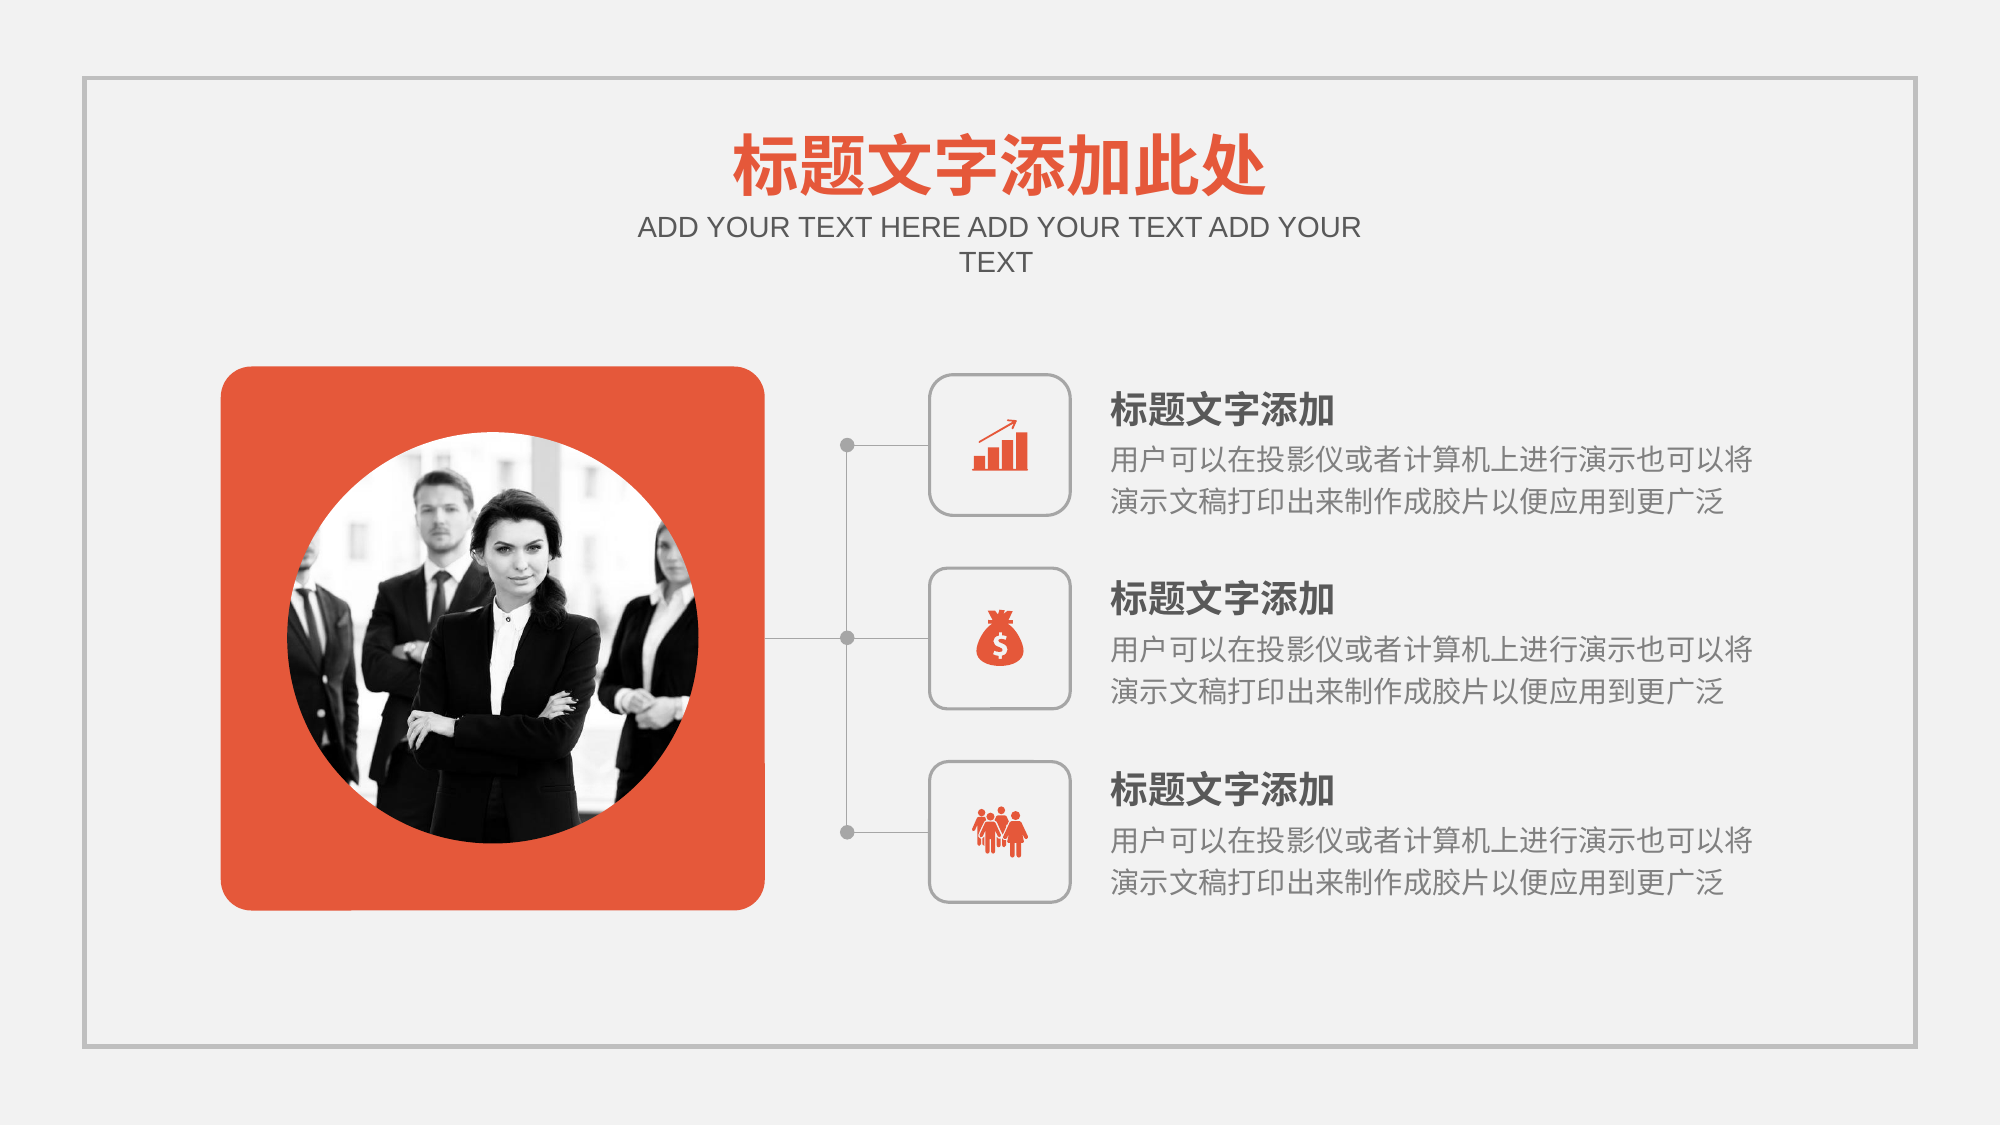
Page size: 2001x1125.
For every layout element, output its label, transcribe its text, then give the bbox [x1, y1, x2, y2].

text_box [764, 374, 1071, 903]
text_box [1095, 558, 1791, 717]
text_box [1095, 369, 1791, 528]
text_box [219, 365, 764, 912]
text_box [1095, 749, 1791, 908]
text_box 标题文字添加此处 [718, 116, 1282, 201]
picture [287, 432, 699, 844]
text_box ADD YOUR TEXT HERE ADD YOUR TEXT ADD YOUR TEXT [599, 201, 1401, 286]
